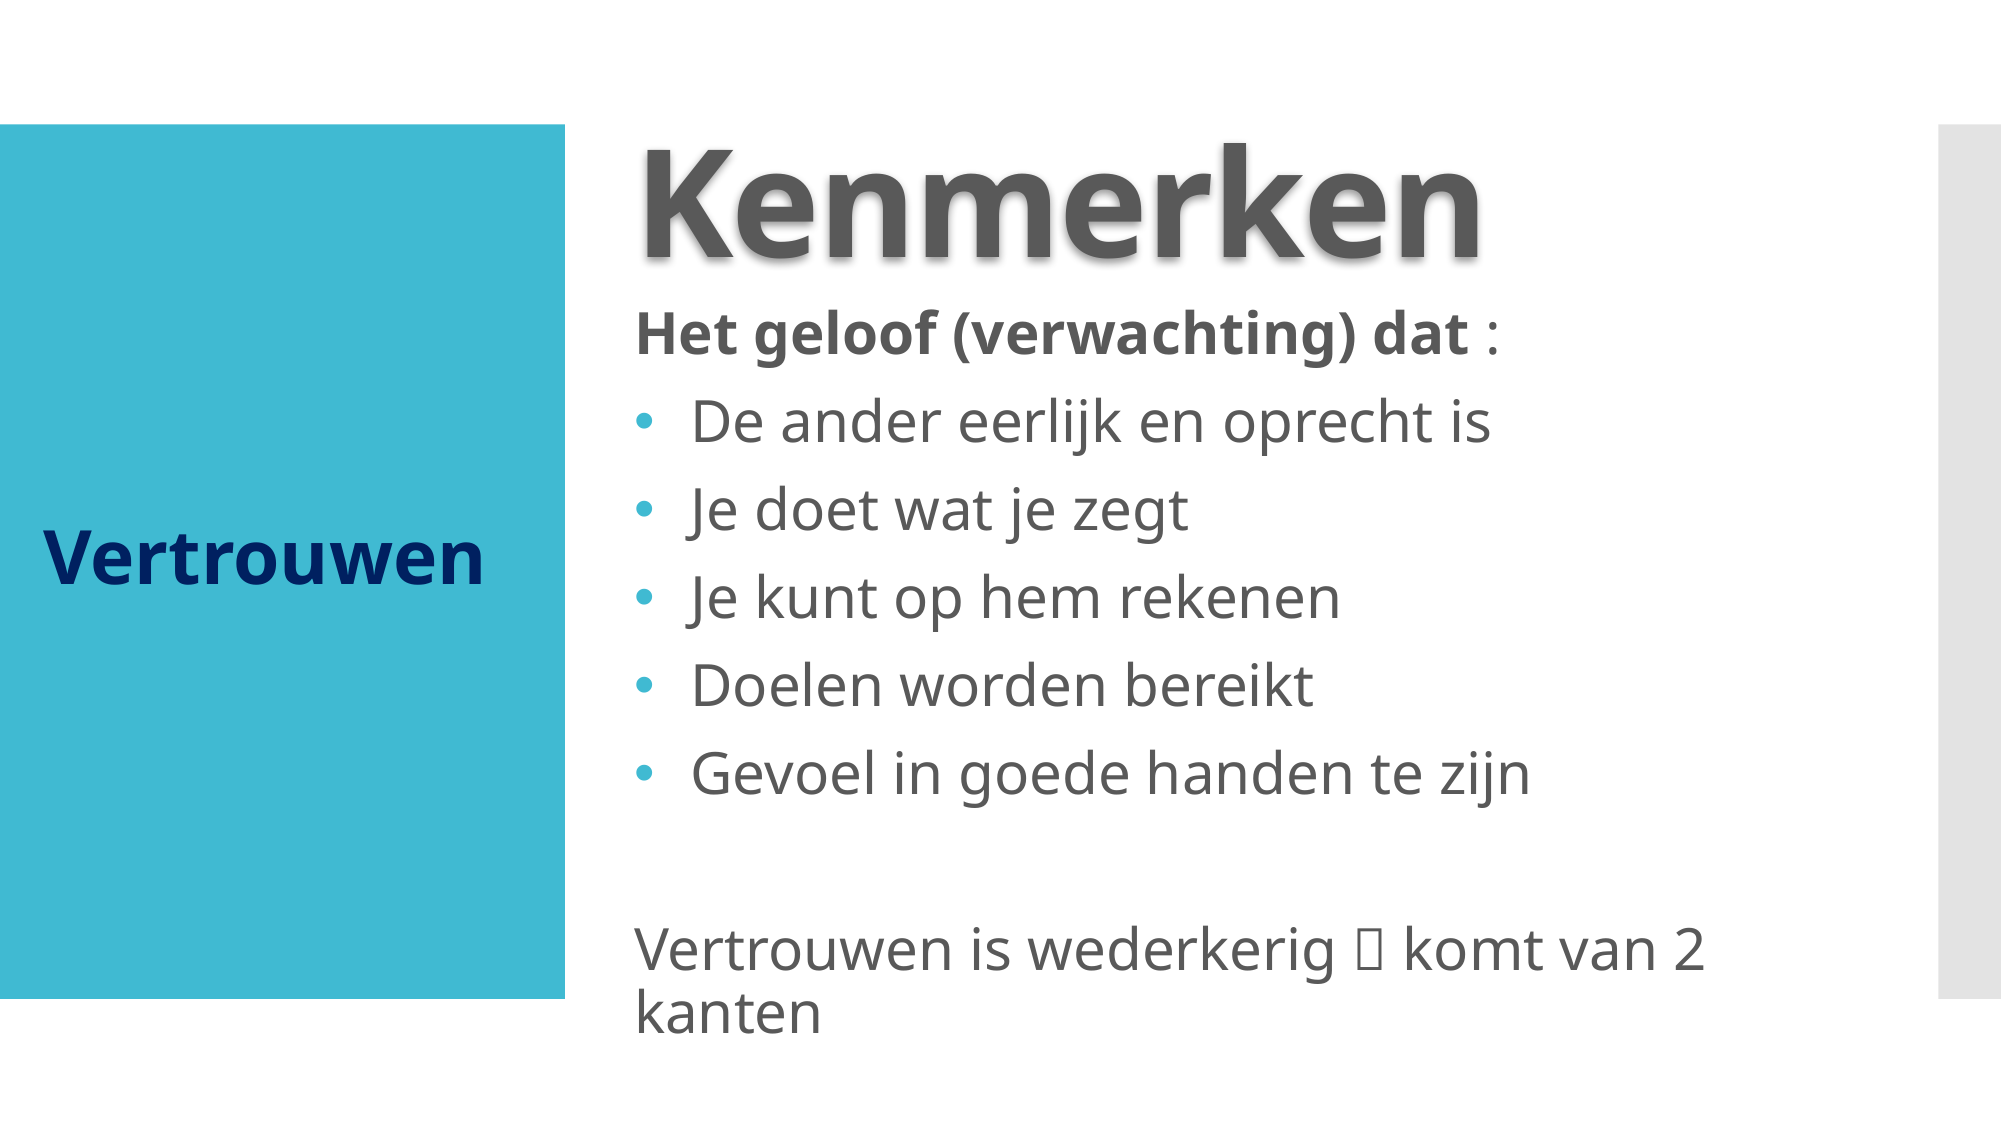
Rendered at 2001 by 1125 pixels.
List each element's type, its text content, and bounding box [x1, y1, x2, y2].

text_box Vertrouwen [28, 502, 502, 608]
list Het geloof (verwachting) dat : De ander eerlijk en oprecht is Je doet wat je zegt Je kunt op hem rekenen Doelen worden bereikt Gevoel in goede handen te zijn Vertrouwen is wederkerig  komt van 2 kanten [619, 296, 1879, 1008]
title Kenmerken [619, 97, 1817, 296]
